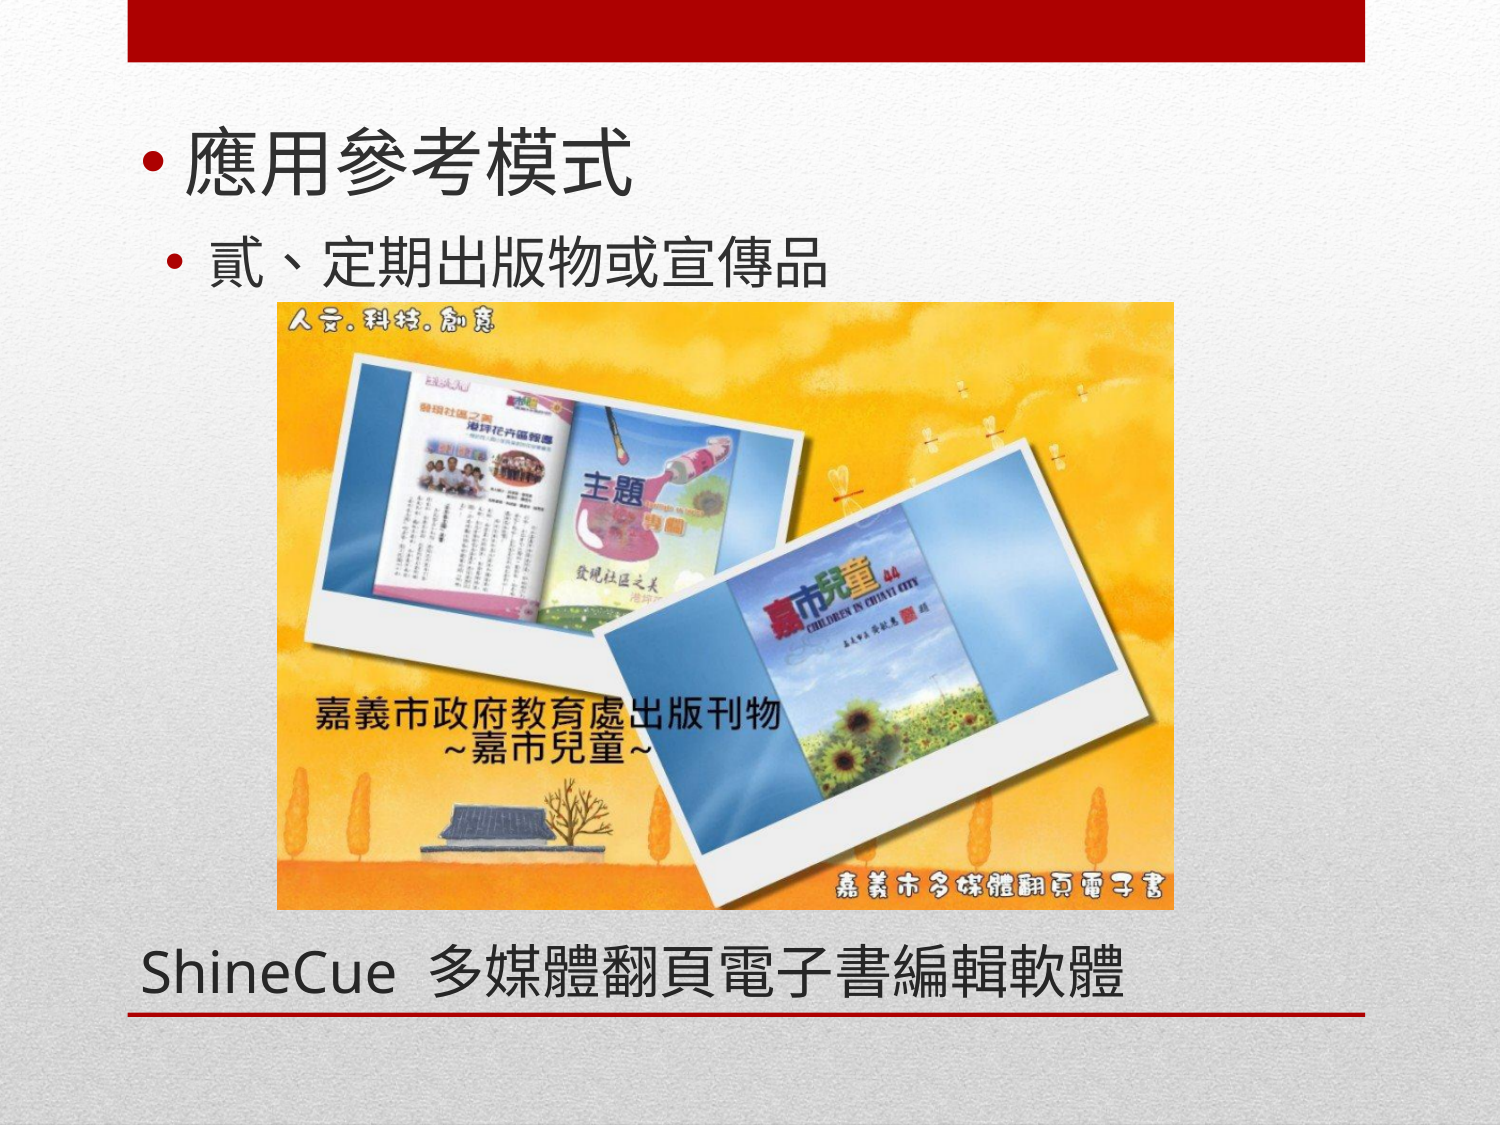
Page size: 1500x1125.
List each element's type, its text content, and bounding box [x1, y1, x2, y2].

list 應用參考模式 [124, 112, 1363, 209]
text_box 貳、定期出版物或宣傳品 [149, 219, 1436, 303]
title ShineCue 多媒體翻頁電子書編輯軟體 [124, 749, 1353, 1013]
picture [276, 301, 1174, 911]
